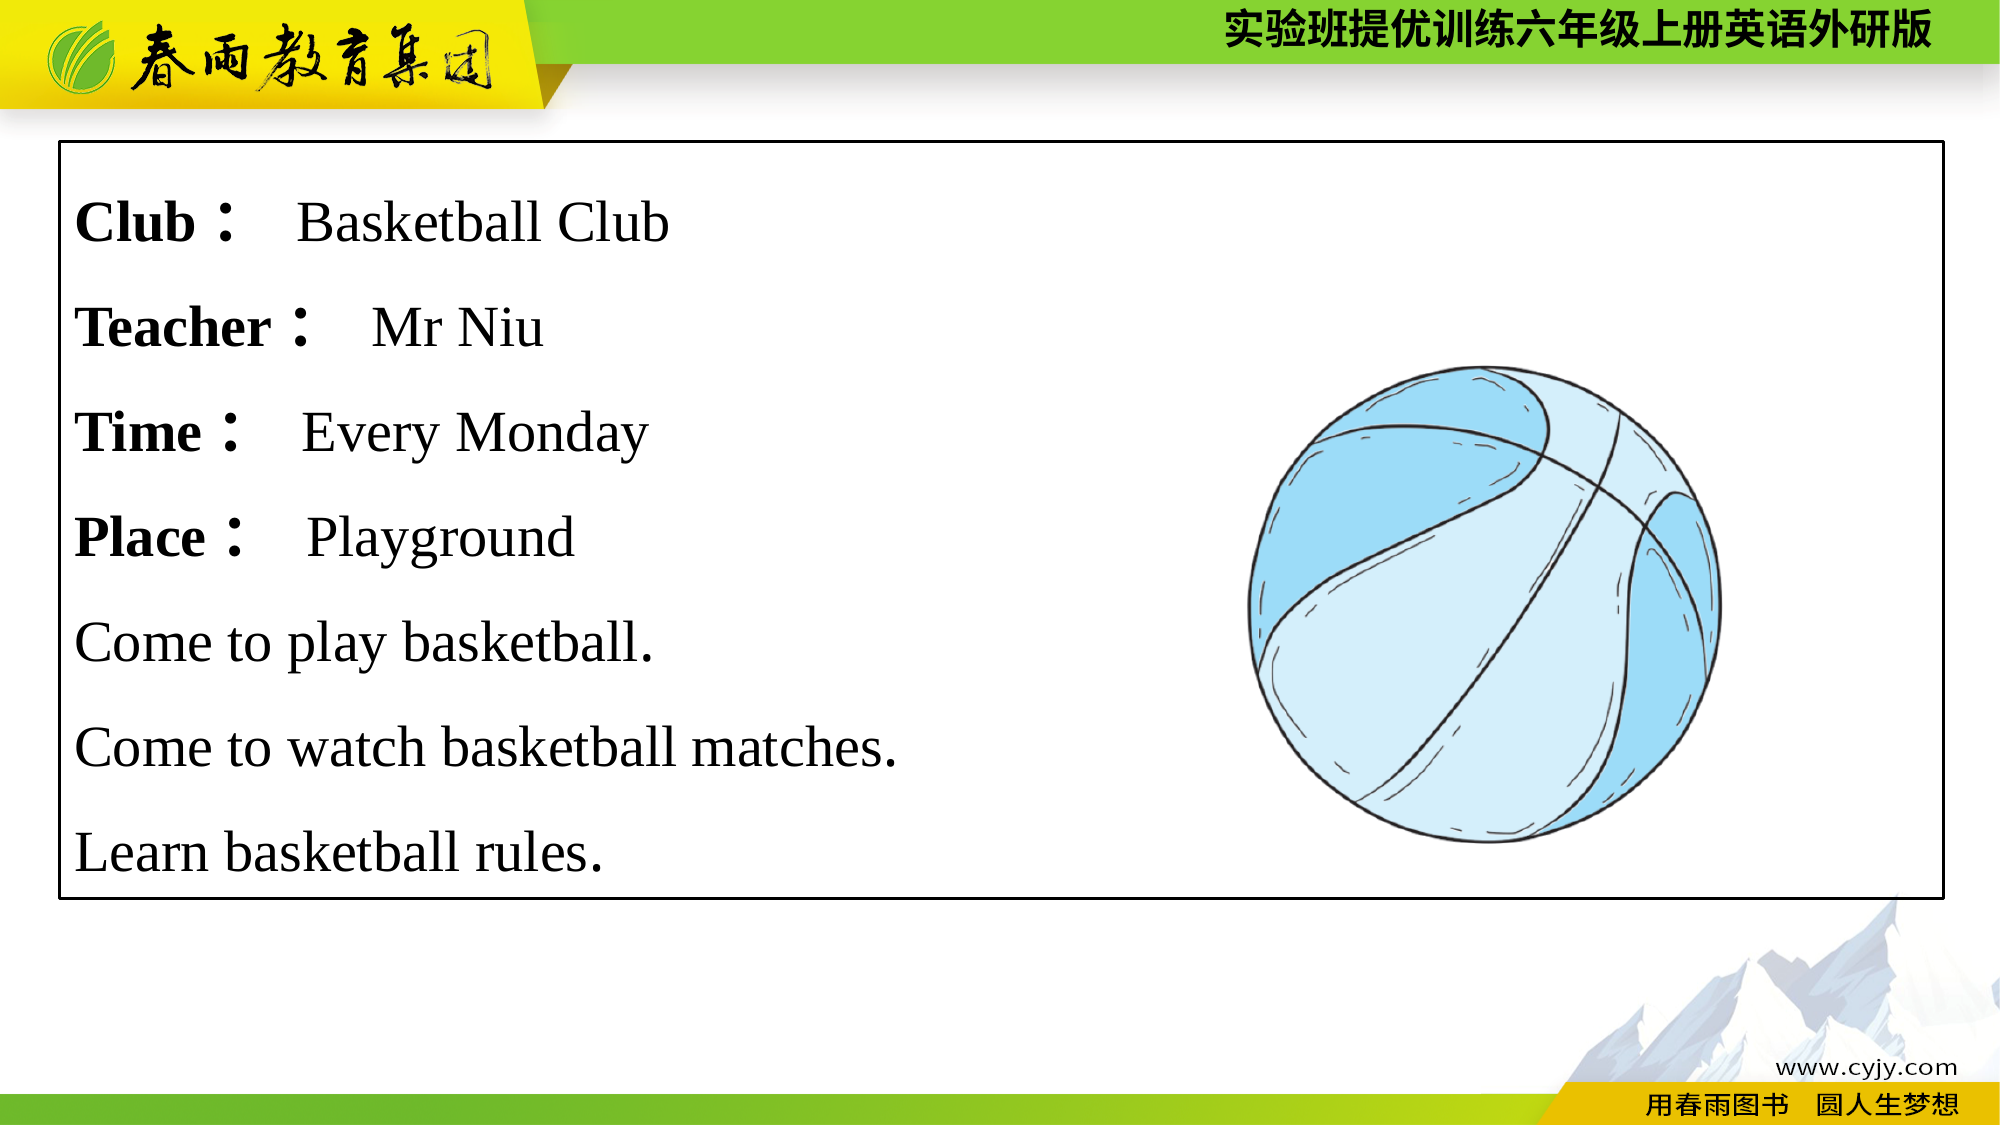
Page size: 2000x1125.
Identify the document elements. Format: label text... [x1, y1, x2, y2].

picture [0, 0, 2000, 1125]
list Club： Basketball Club Teacher： Mr Niu Time： Every Monday Place： Playground Come to play basketball. Come to watch basketball matches. Learn basketball rules. [59, 141, 1944, 899]
